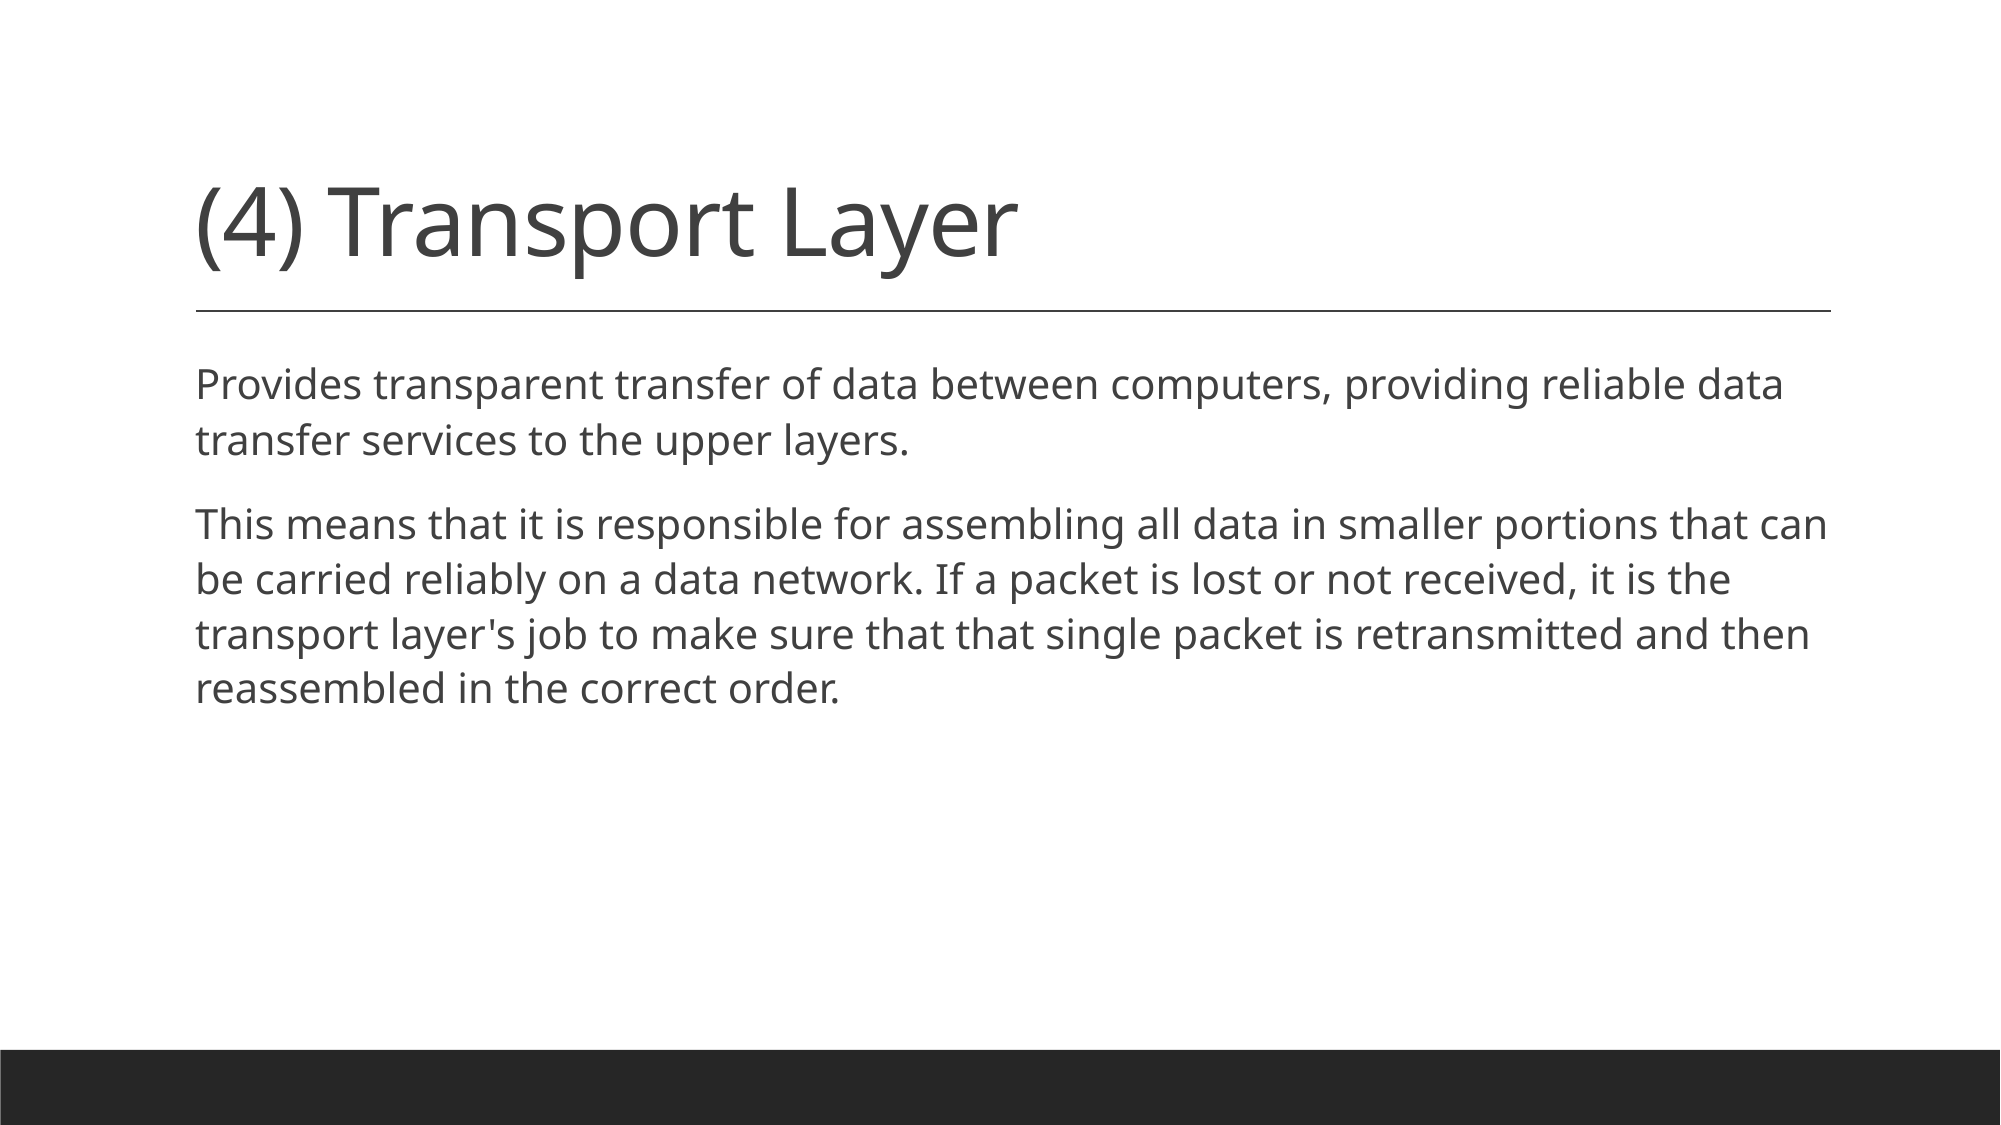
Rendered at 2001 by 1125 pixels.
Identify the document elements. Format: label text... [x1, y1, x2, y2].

title (4) Transport Layer [180, 47, 1830, 285]
list Provides transparent transfer of data between computers, providing reliable data transfer services to the upper layers. This means that it is responsible for assembling all data in smaller portions that can be carried reliably on a data network. If a packet is lost or not received, it is the transport layer's job to make sure that that single packet is retransmitted and then reassembled in the correct order. [180, 345, 1830, 963]
